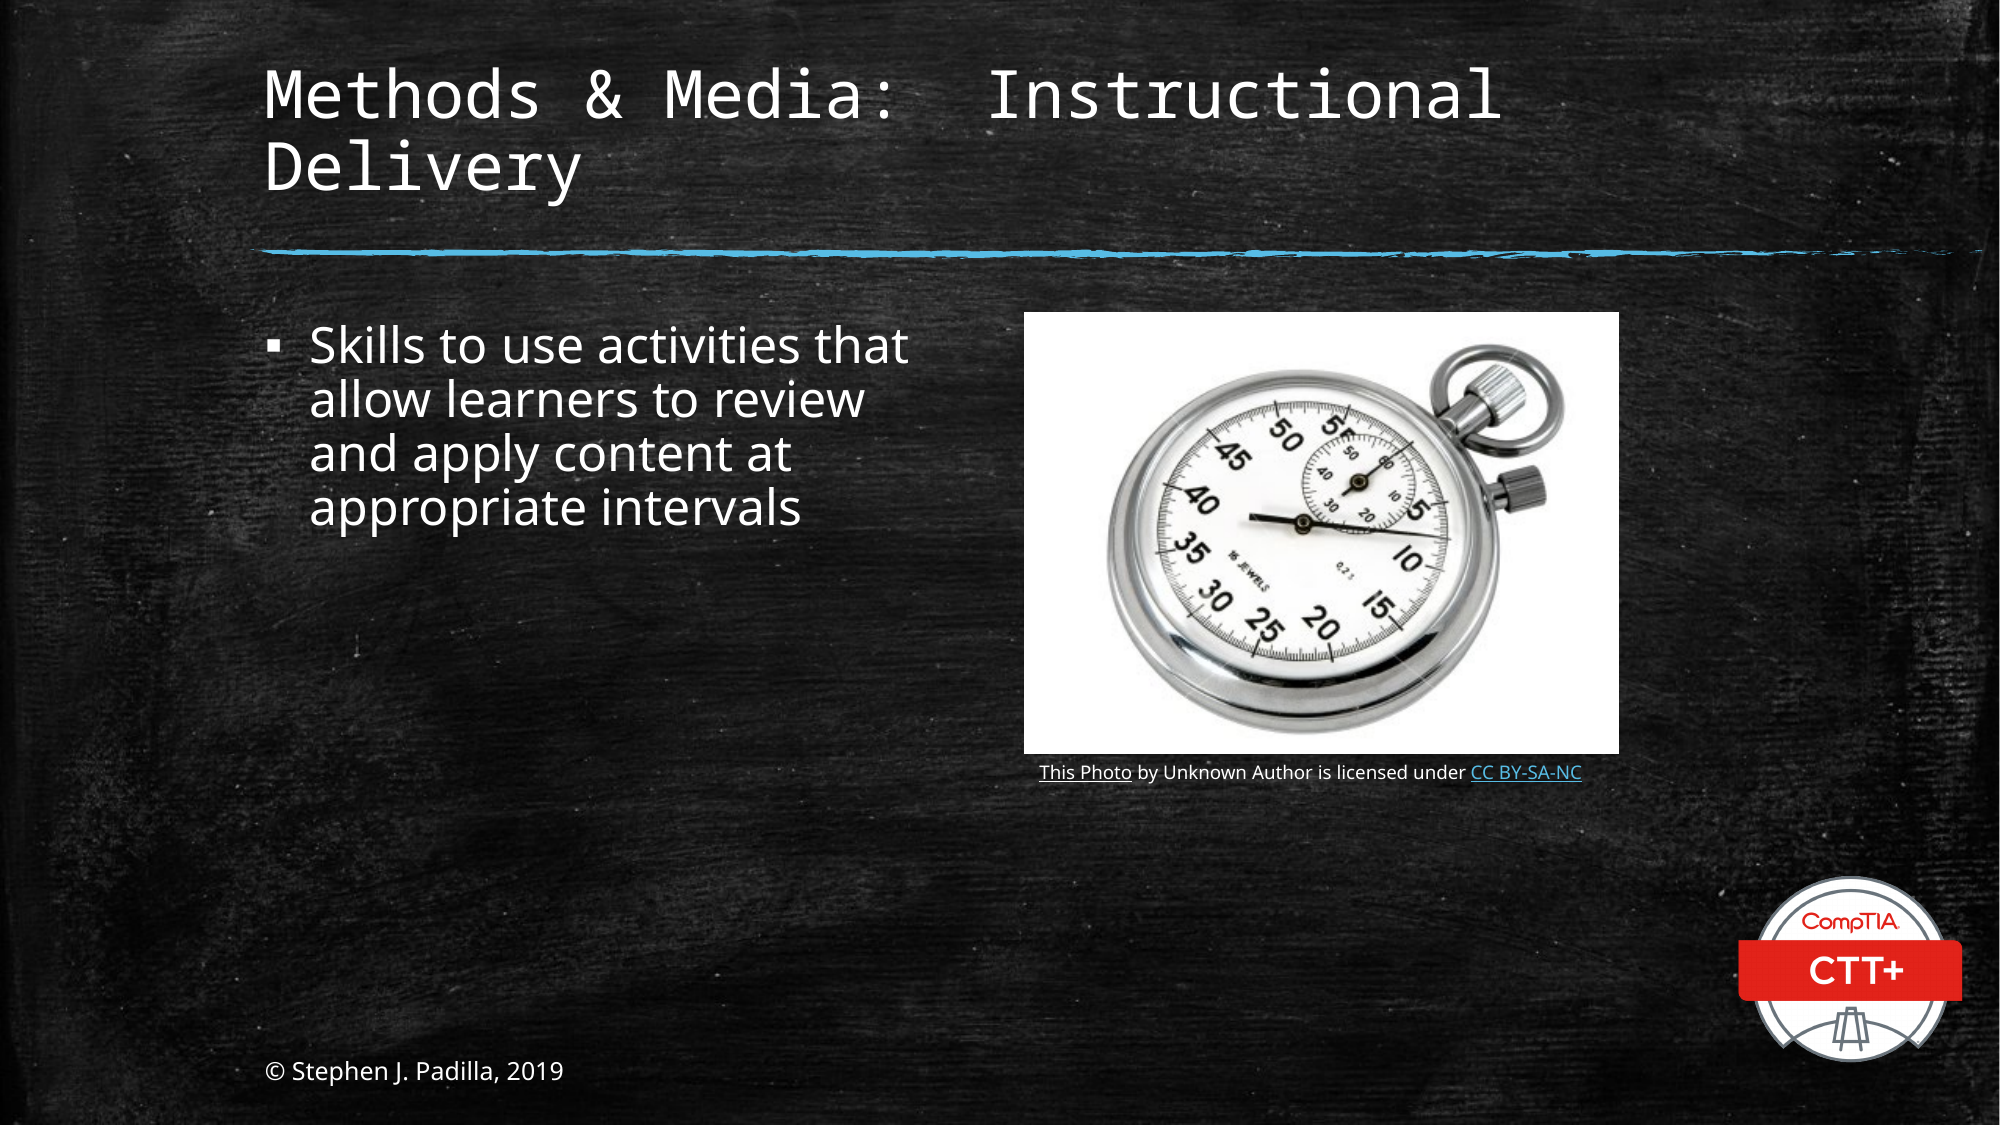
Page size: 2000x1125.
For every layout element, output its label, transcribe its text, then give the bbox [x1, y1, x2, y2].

title Methods & Media: Instructional Delivery [249, 45, 1750, 213]
list Skills to use activities that allow learners to review and apply content at appropriate intervals [249, 312, 975, 1013]
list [1024, 312, 1619, 754]
footer © Stephen J. Padilla, 2019 [249, 1050, 1288, 1096]
picture [1699, 824, 2000, 1125]
text_box This Photo by Unknown Author is licensed under CC BY-SA-NC [1024, 754, 1619, 794]
